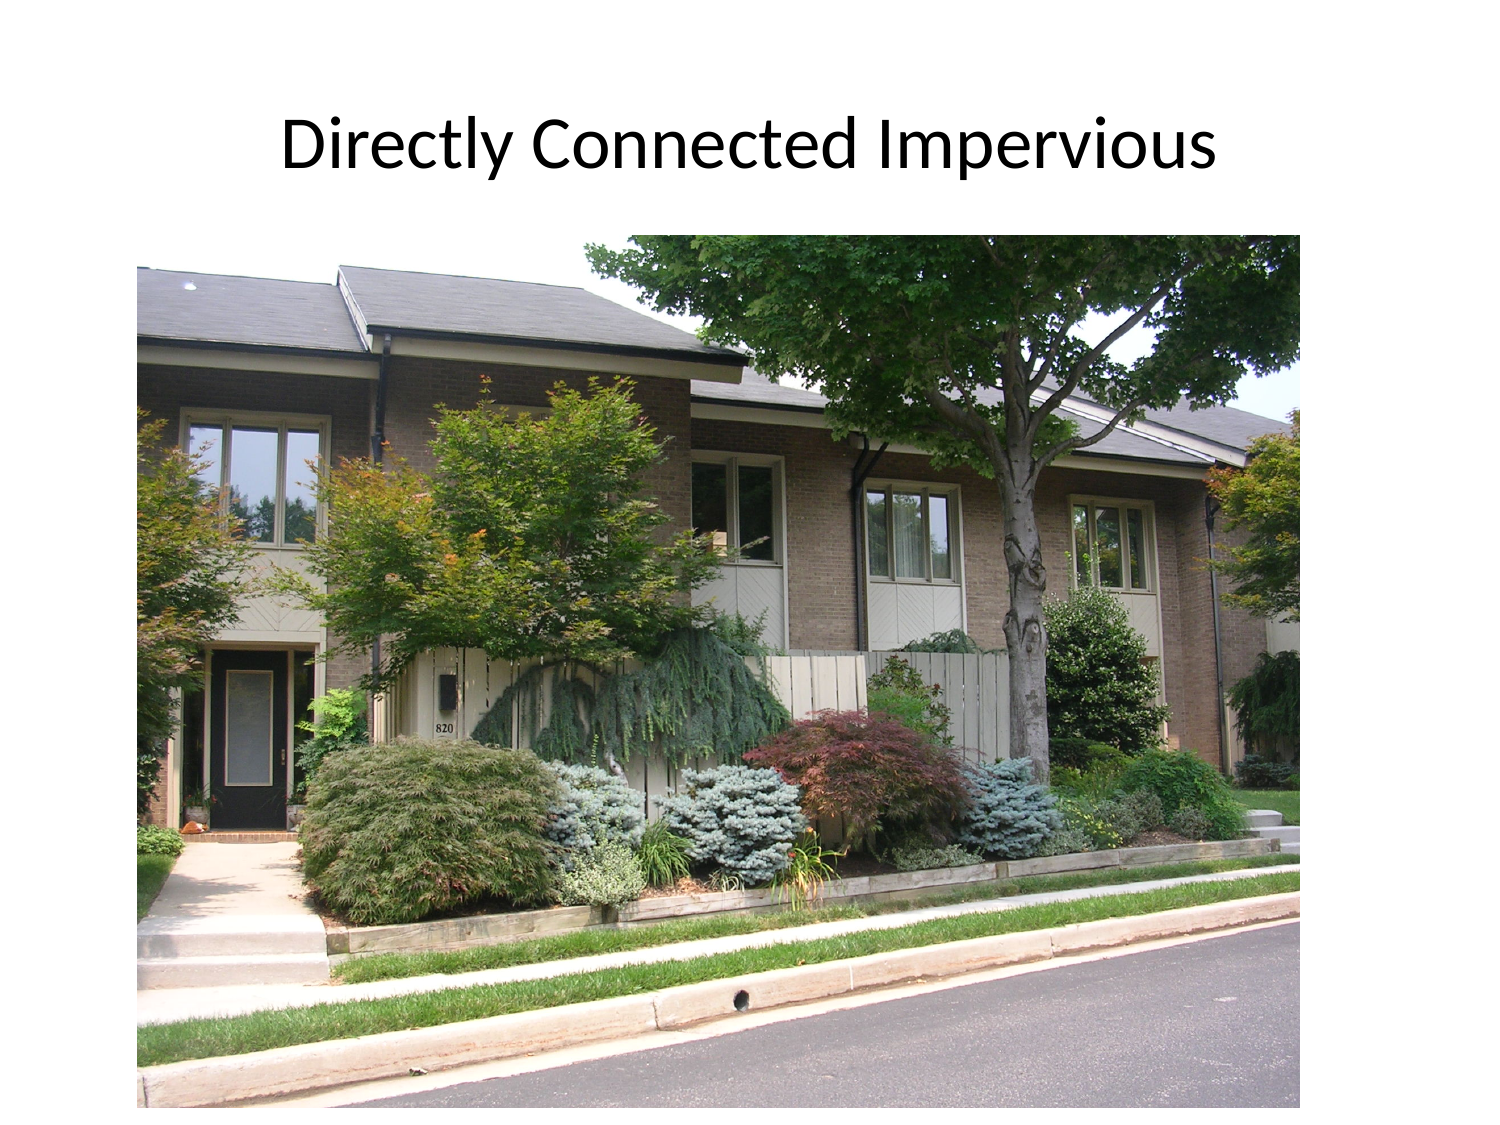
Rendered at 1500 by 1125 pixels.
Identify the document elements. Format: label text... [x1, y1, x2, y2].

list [137, 234, 1301, 1108]
title Directly Connected Impervious [75, 45, 1425, 233]
